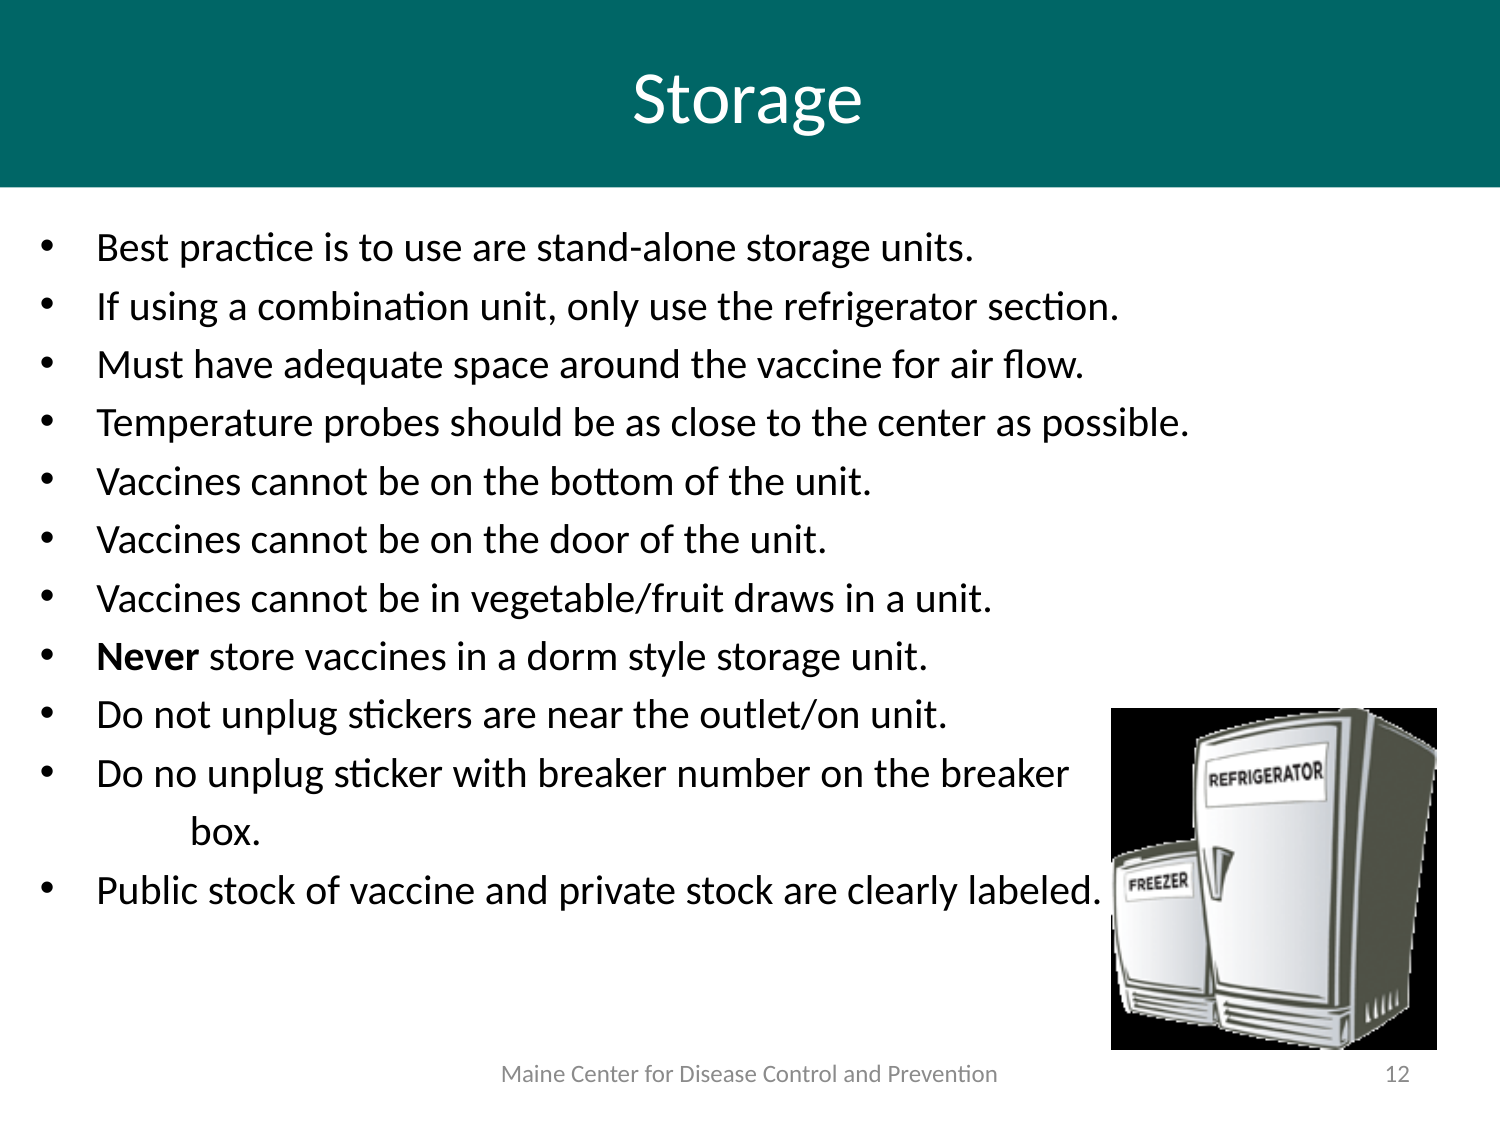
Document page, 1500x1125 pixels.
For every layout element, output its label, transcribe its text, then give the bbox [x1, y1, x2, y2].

picture [1110, 708, 1437, 1051]
list Best practice is to use are stand-alone storage units. If using a combination unit, only use the refrigerator section. Must have adequate space around the vaccine for air flow. Temperature probes should be as close to the center as possible. Vaccines cannot be on the bottom of the unit. Vaccines cannot be on the door of the unit. Vaccines cannot be in vegetable/fruit draws in a unit. Never store vaccines in a dorm style storage unit. Do not unplug stickers are near the outlet/on unit. Do no unplug sticker with breaker number on the breaker box. Public stock of vaccine and private stock are clearly labeled. [24, 212, 1475, 1025]
title Storage [0, 0, 1500, 188]
slide_number 12 [1074, 1042, 1425, 1103]
footer Maine Center for Disease Control and Prevention [450, 1042, 1050, 1103]
